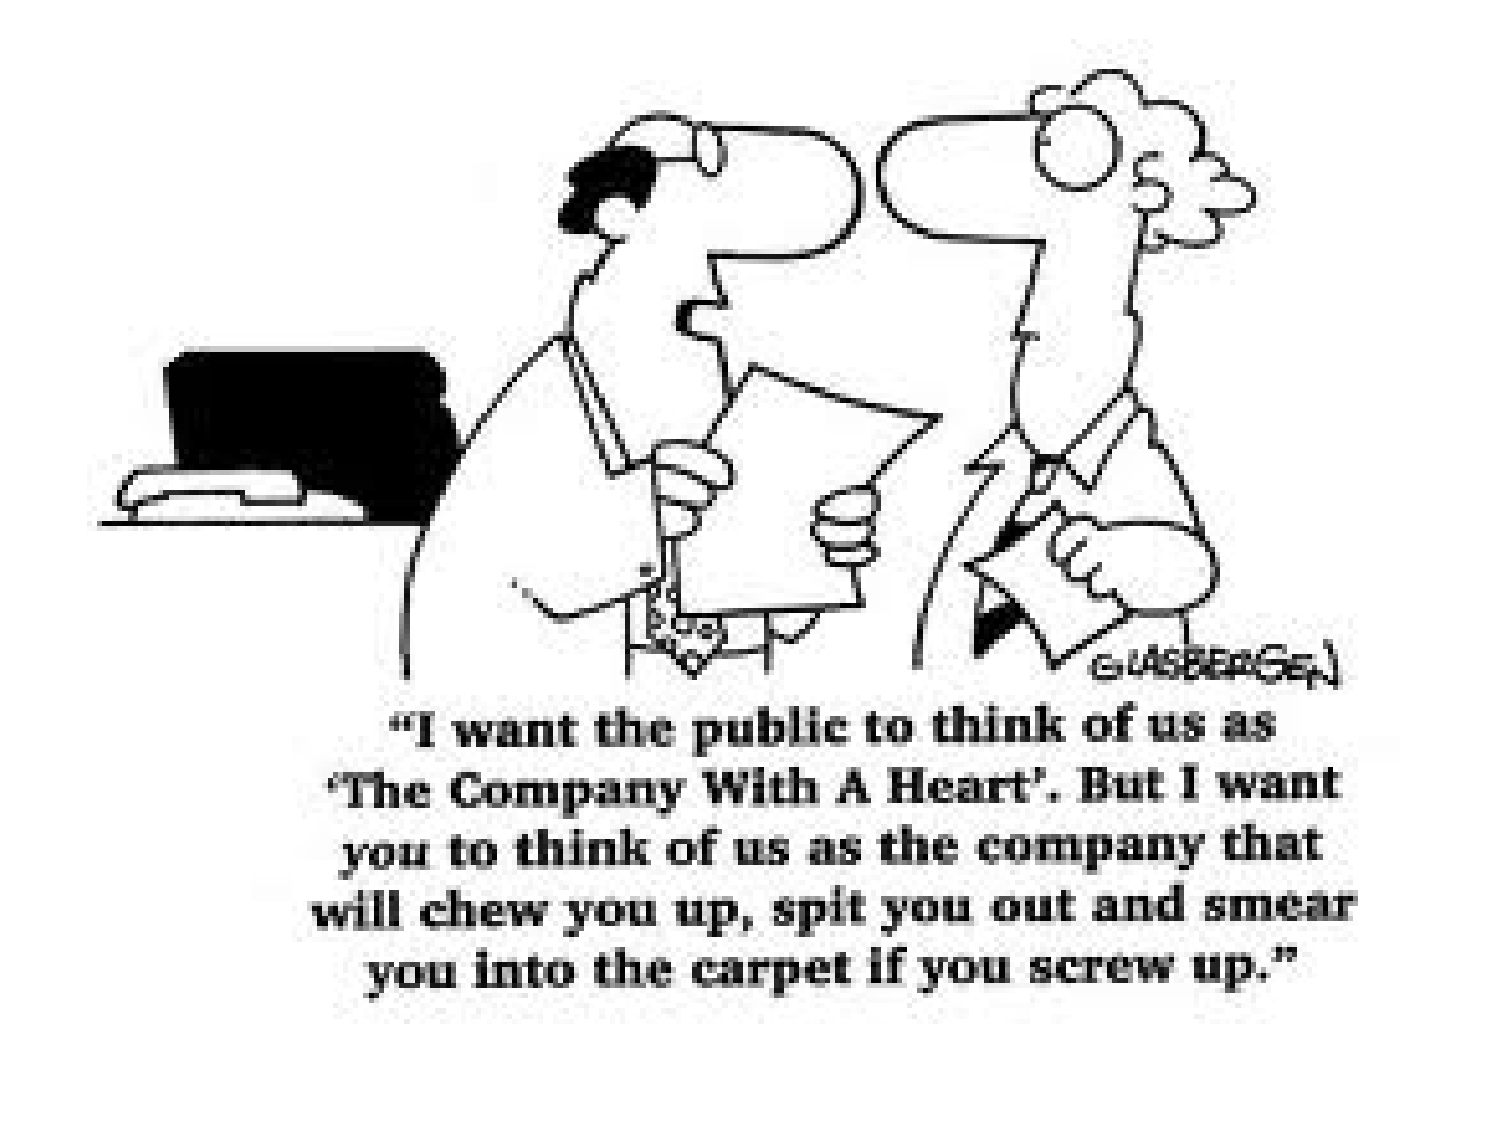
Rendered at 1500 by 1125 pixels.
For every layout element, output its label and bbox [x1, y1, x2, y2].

picture [87, 39, 1401, 1051]
